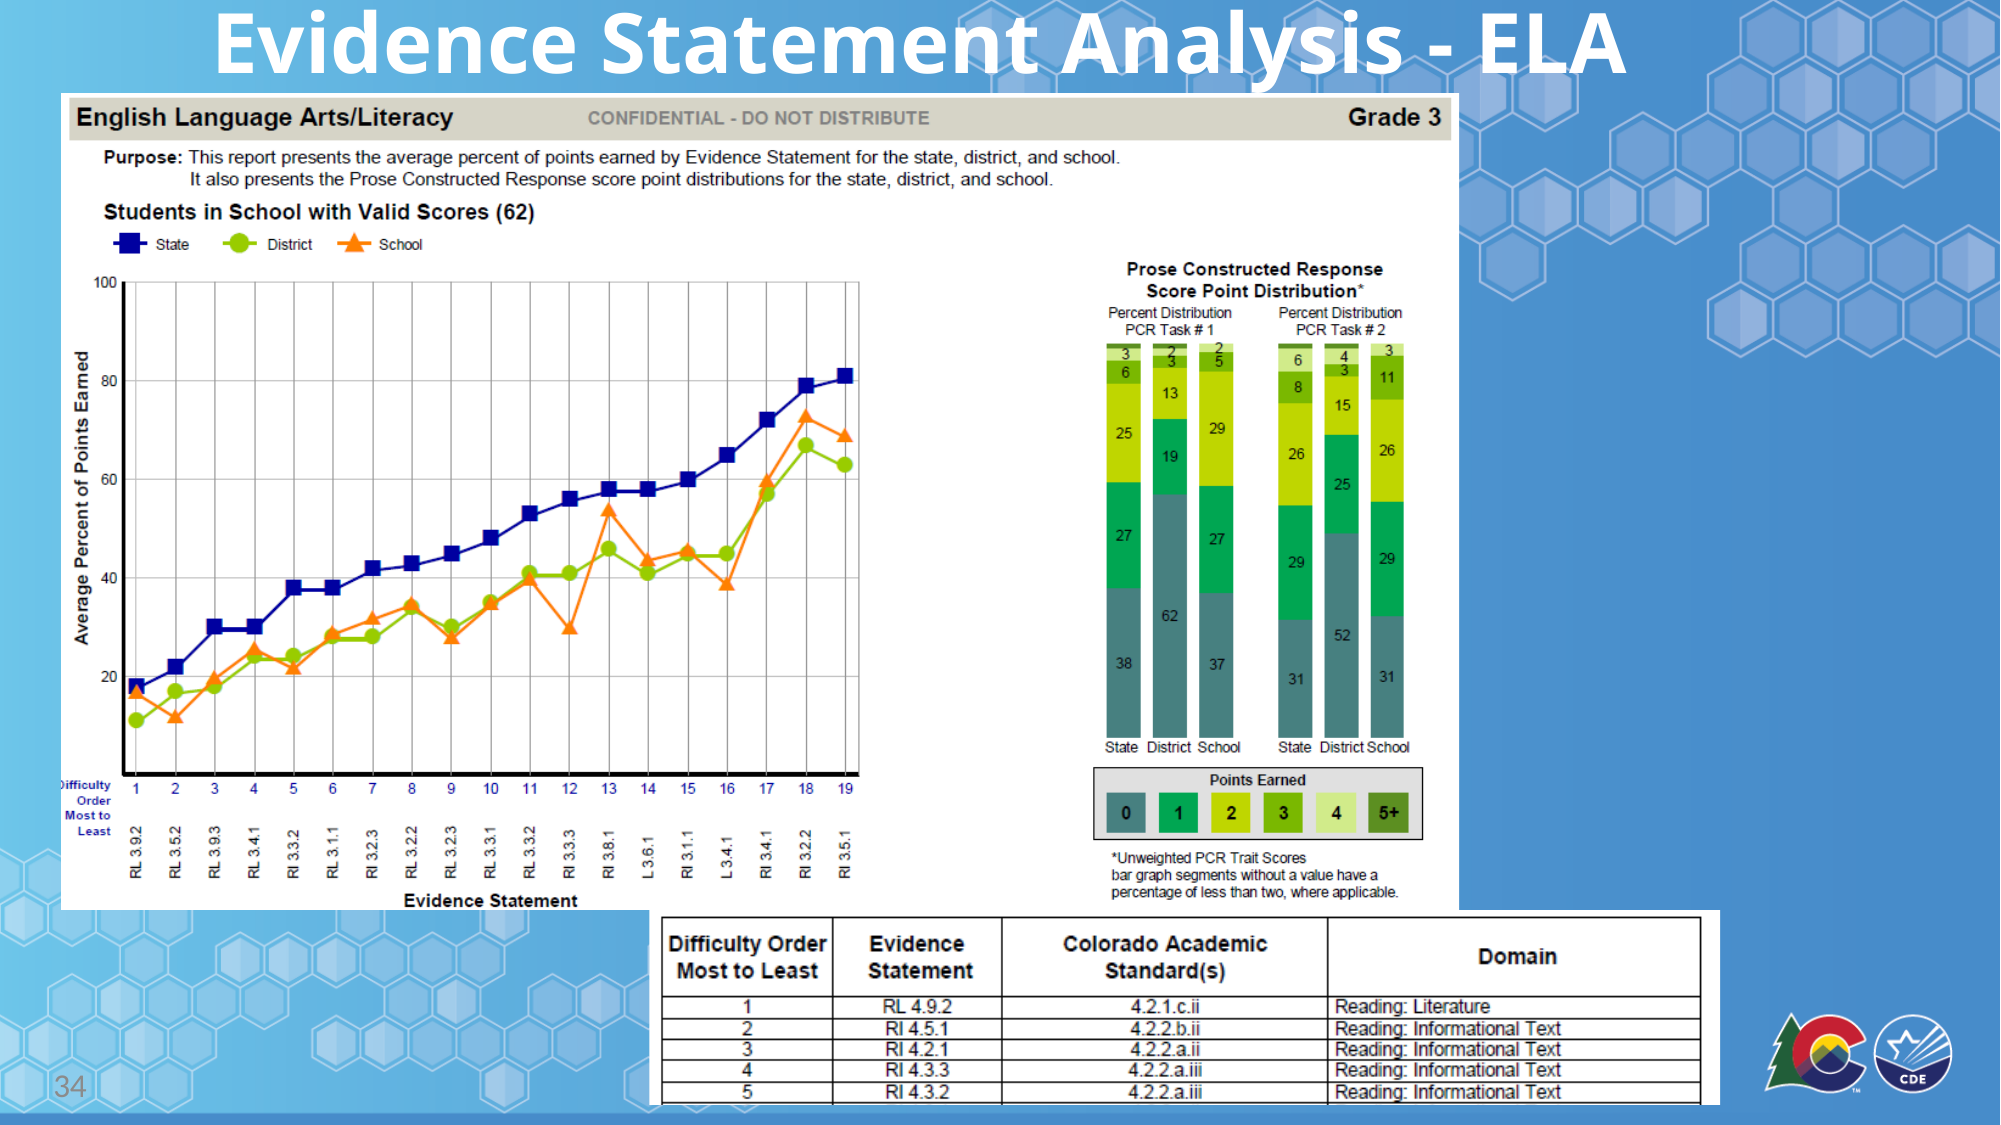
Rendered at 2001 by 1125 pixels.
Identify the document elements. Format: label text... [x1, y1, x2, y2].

picture [0, 0, 2000, 1125]
slide_number 34 [38, 1054, 489, 1115]
title Evidence Statement Analysis - ELA [0, 0, 1920, 378]
